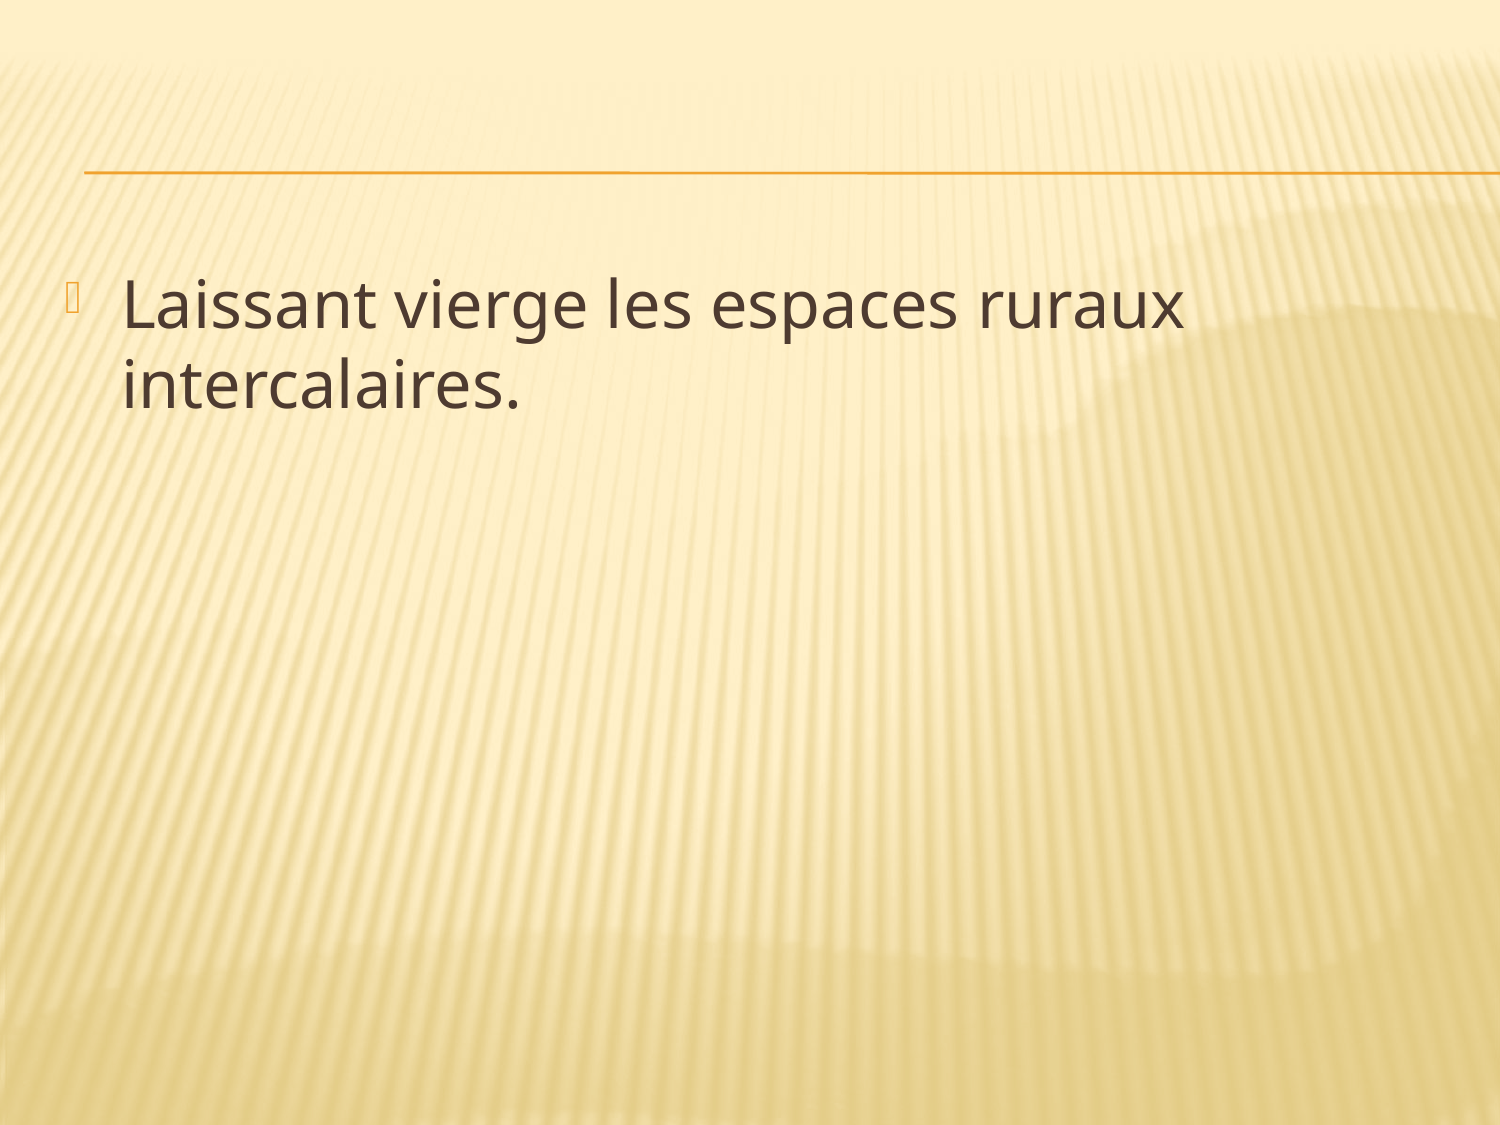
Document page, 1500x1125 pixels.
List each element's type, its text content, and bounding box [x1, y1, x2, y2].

list Laissant vierge les espaces ruraux intercalaires. [50, 254, 1475, 998]
